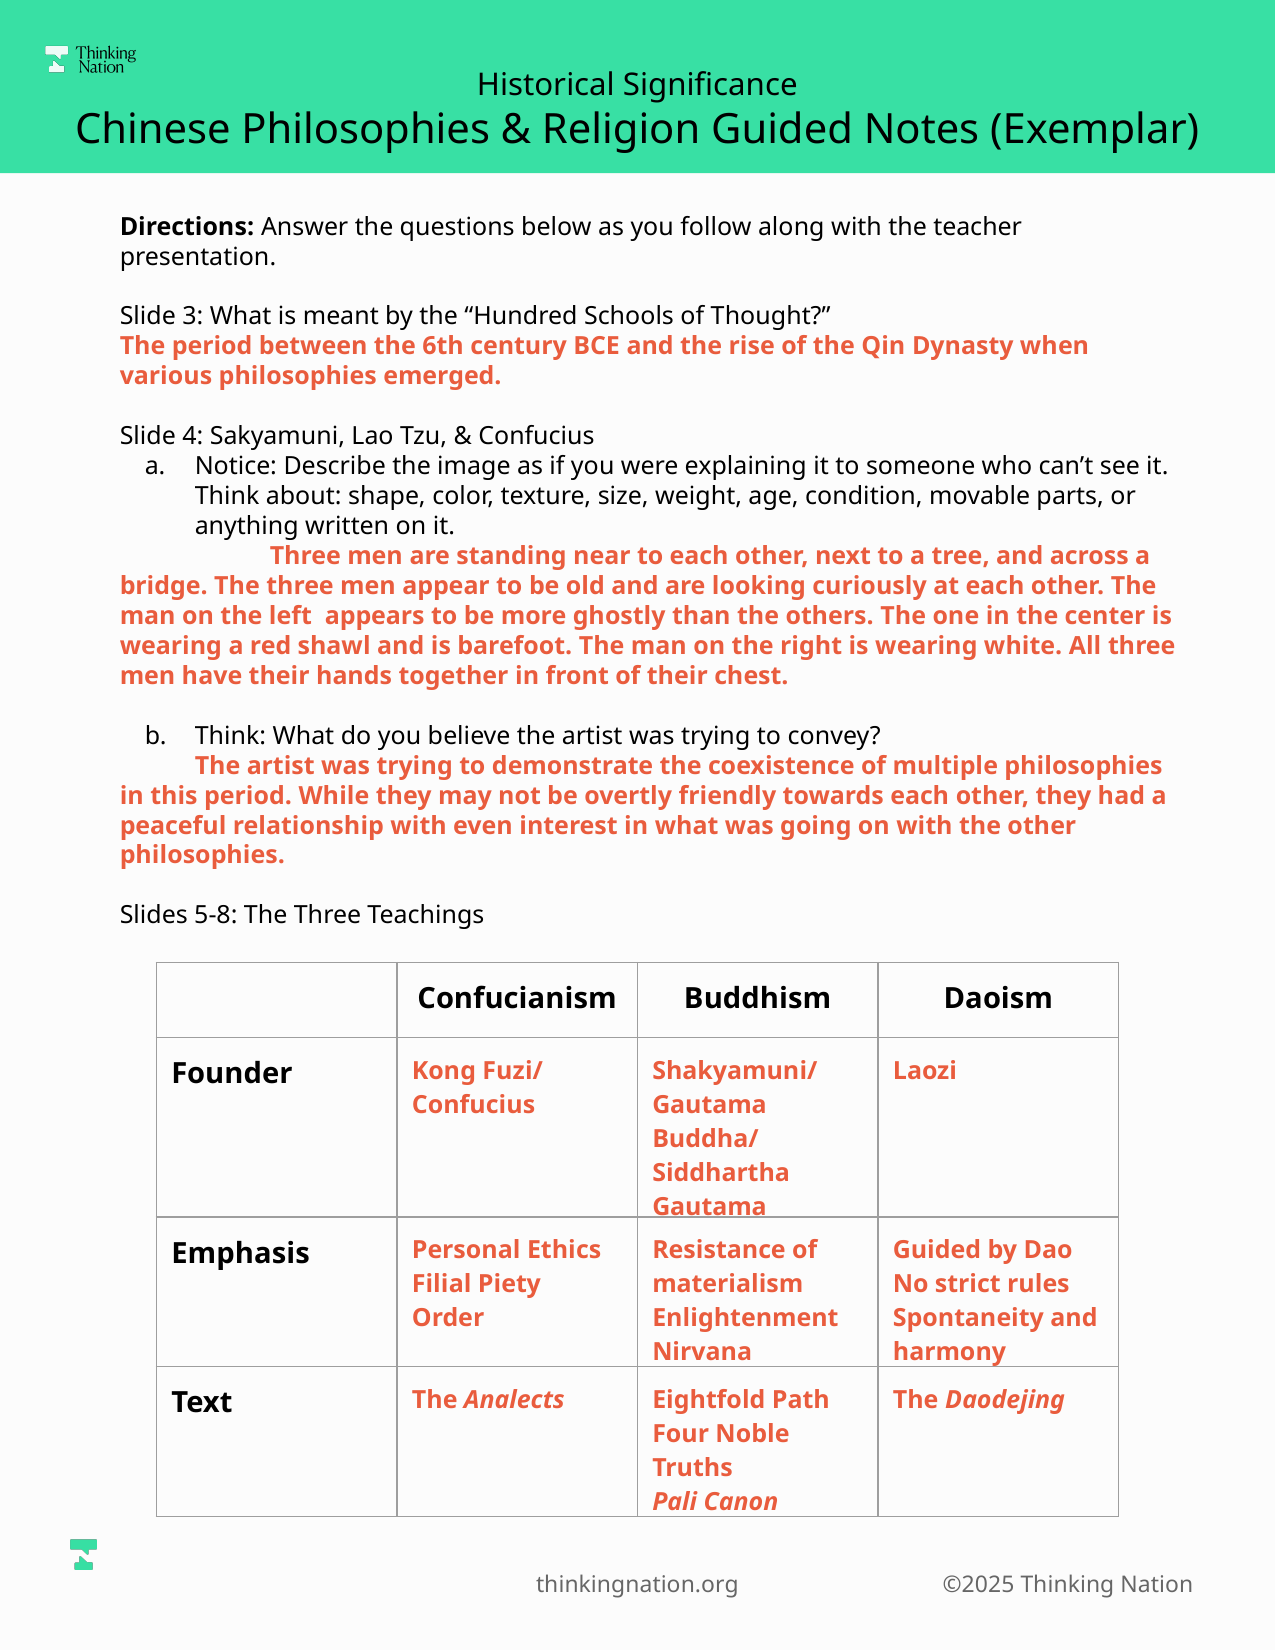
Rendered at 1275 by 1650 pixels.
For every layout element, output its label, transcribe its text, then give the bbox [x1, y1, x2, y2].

picture [62, 1533, 106, 1576]
table_cell Guided by Dao No strict rules Spontaneity and harmony [879, 1218, 1118, 1366]
table_cell The Daodejing [879, 1367, 1118, 1516]
table_cell Kong Fuzi/ Confucius [398, 1038, 637, 1216]
table_header [157, 963, 396, 1037]
table_header Confucianism [398, 963, 637, 1037]
table_cell Text [157, 1367, 396, 1516]
text_box Directions: Answer the questions below as you follow along with the teacher presentation. Slide 3: What is meant by the “Hundred Schools of Thought?” The period between the 6th century BCE and the rise of the Qin Dynasty when various philosophies emerged. Slide 4: Sakyamuni, Lao Tzu, & Confucius Notice: Describe the image as if you were explaining it to someone who can’t see it. Think about: shape, color, texture, size, weight, age, condition, movable parts, or anything written on it. Three men are standing near to each other, next to a tree, and across a bridge. The three men appear to be old and are looking curiously at each other. The man on the left appears to be more ghostly than the others. The one in the center is wearing a red shawl and is barefoot. The man on the right is wearing white. All three men have their hands together in front of their chest. Think: What do you believe the artist was trying to convey? The artist was trying to demonstrate the coexistence of multiple philosophies in this period. While they may not be overtly friendly towards each other, they had a peaceful relationship with even interest in what was going on with the other philosophies. Slides 5-8: The Three Teachings [104, 195, 1201, 974]
table_cell Emphasis [157, 1218, 396, 1366]
table_cell The Analects [398, 1367, 637, 1516]
text_box thinkingnation.org [486, 1553, 789, 1605]
table_cell Founder [157, 1038, 396, 1216]
table_header Daoism [879, 963, 1118, 1037]
table_cell Personal Ethics Filial Piety Order [398, 1218, 637, 1366]
table_cell Eightfold Path Four Noble Truths Pali Canon [638, 1367, 877, 1516]
table_cell Resistance of materialism Enlightenment Nirvana [638, 1218, 877, 1366]
text_box Historical Significance Chinese Philosophies & Religion Guided Notes (Exemplar) [0, 0, 1275, 174]
table_cell Laozi [879, 1038, 1118, 1216]
picture [35, 37, 140, 82]
table_header Buddhism [638, 963, 877, 1037]
text_box ©2025 Thinking Nation [907, 1553, 1210, 1605]
table_cell Shakyamuni/ Gautama Buddha/ Siddhartha Gautama [638, 1038, 877, 1216]
